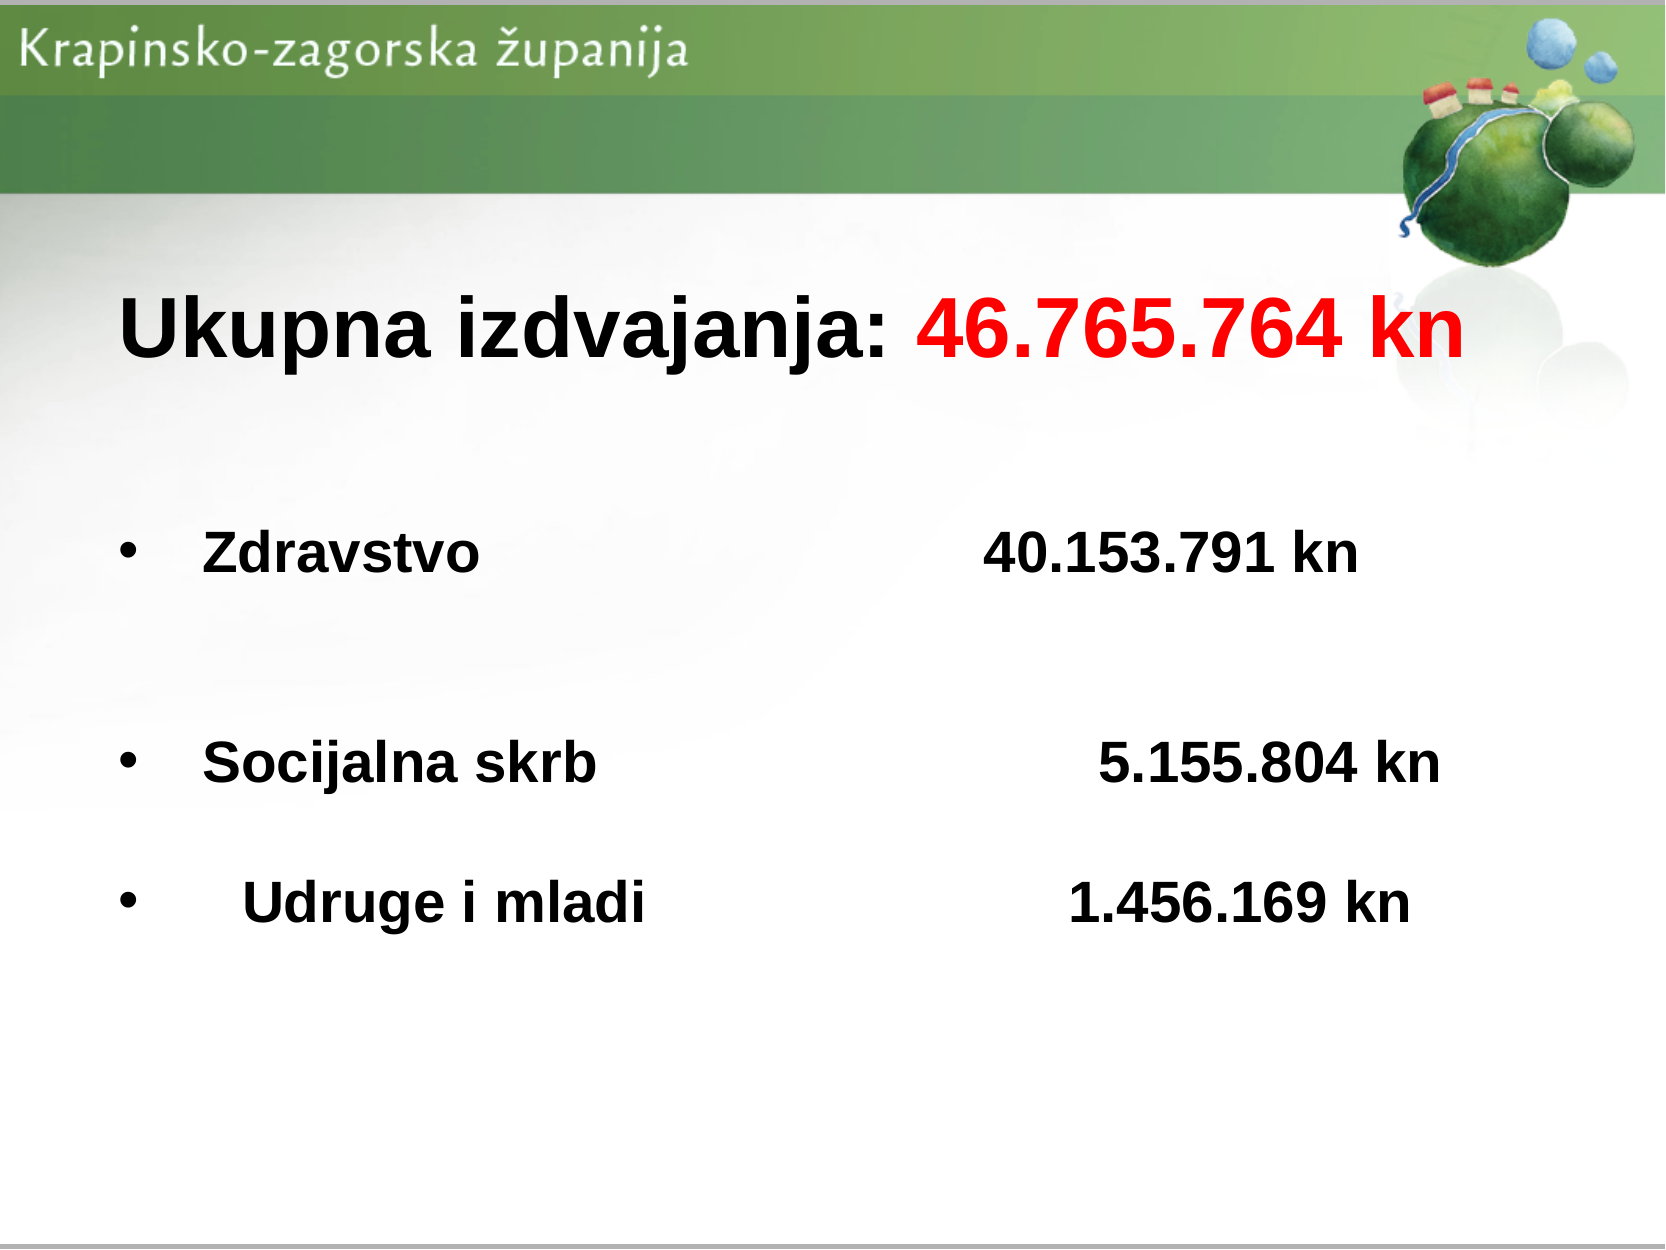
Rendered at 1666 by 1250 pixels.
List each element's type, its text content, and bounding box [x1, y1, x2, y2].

picture [0, 5, 1666, 1244]
text_box Ukupna izdvajanja: 46.765.764 kn Zdravstvo 40.153.791 kn Socijalna skrb 5.155.804 kn Udruge i mladi 1.456.169 kn [103, 264, 1575, 1250]
